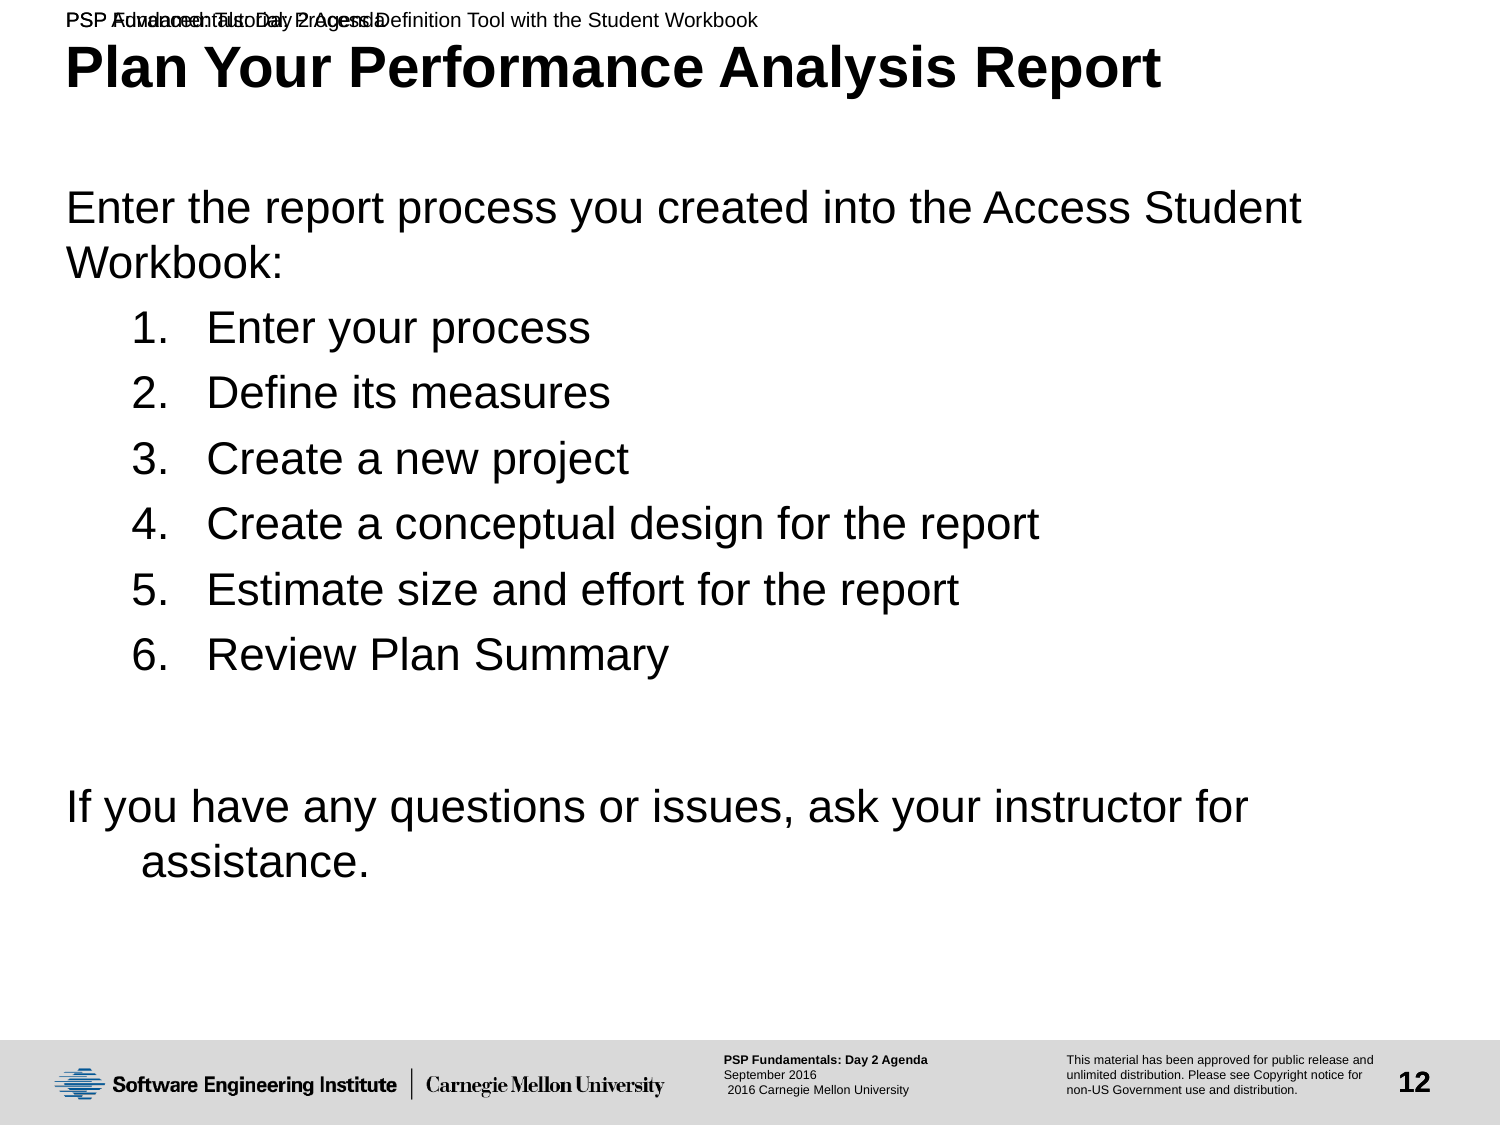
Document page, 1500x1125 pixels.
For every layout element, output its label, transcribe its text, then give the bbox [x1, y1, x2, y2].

list Enter the report process you created into the Access Student Workbook: Enter your process Define its measures Create a new project Create a conceptual design for the report Estimate size and effort for the report Review Plan Summary If you have any questions or issues, ask your instructor for assistance. [65, 177, 1431, 1000]
title Plan Your Performance Analysis Report [65, 37, 1430, 148]
picture [46, 1061, 673, 1104]
